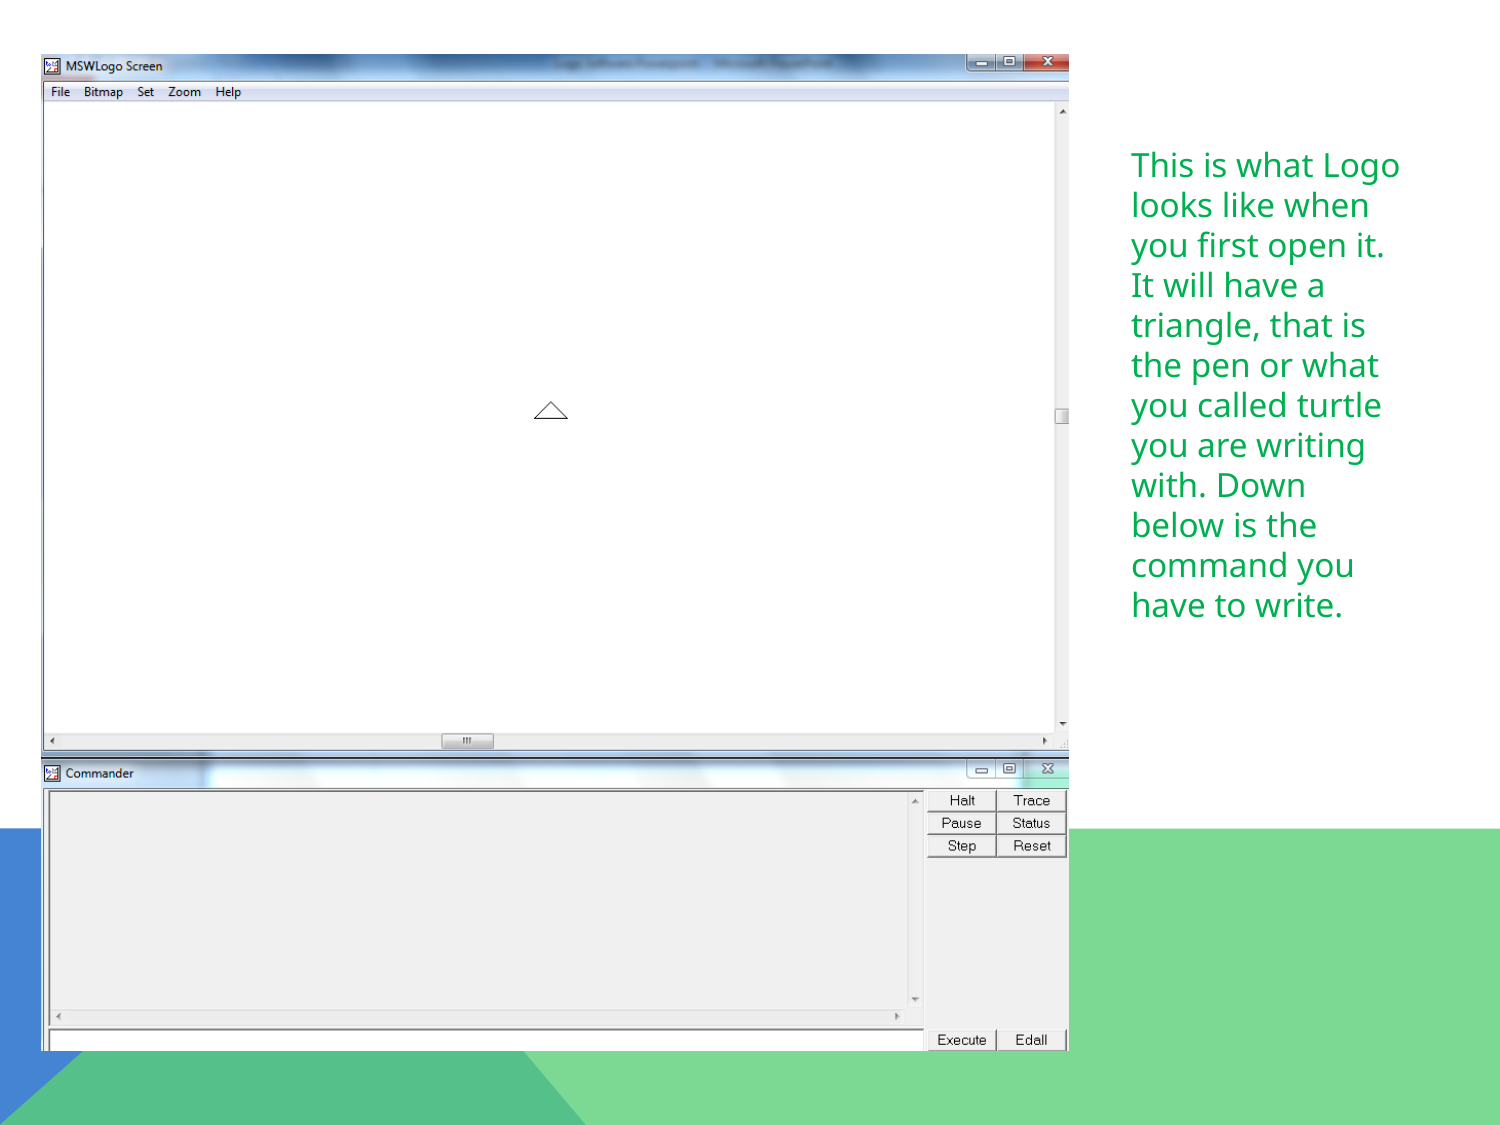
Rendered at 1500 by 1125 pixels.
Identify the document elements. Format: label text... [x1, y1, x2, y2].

text_box This is what Logo looks like when you first open it. It will have a triangle, that is the pen or what you called turtle you are writing with. Down below is the command you have to write. [1116, 137, 1424, 631]
picture [40, 54, 1070, 1051]
